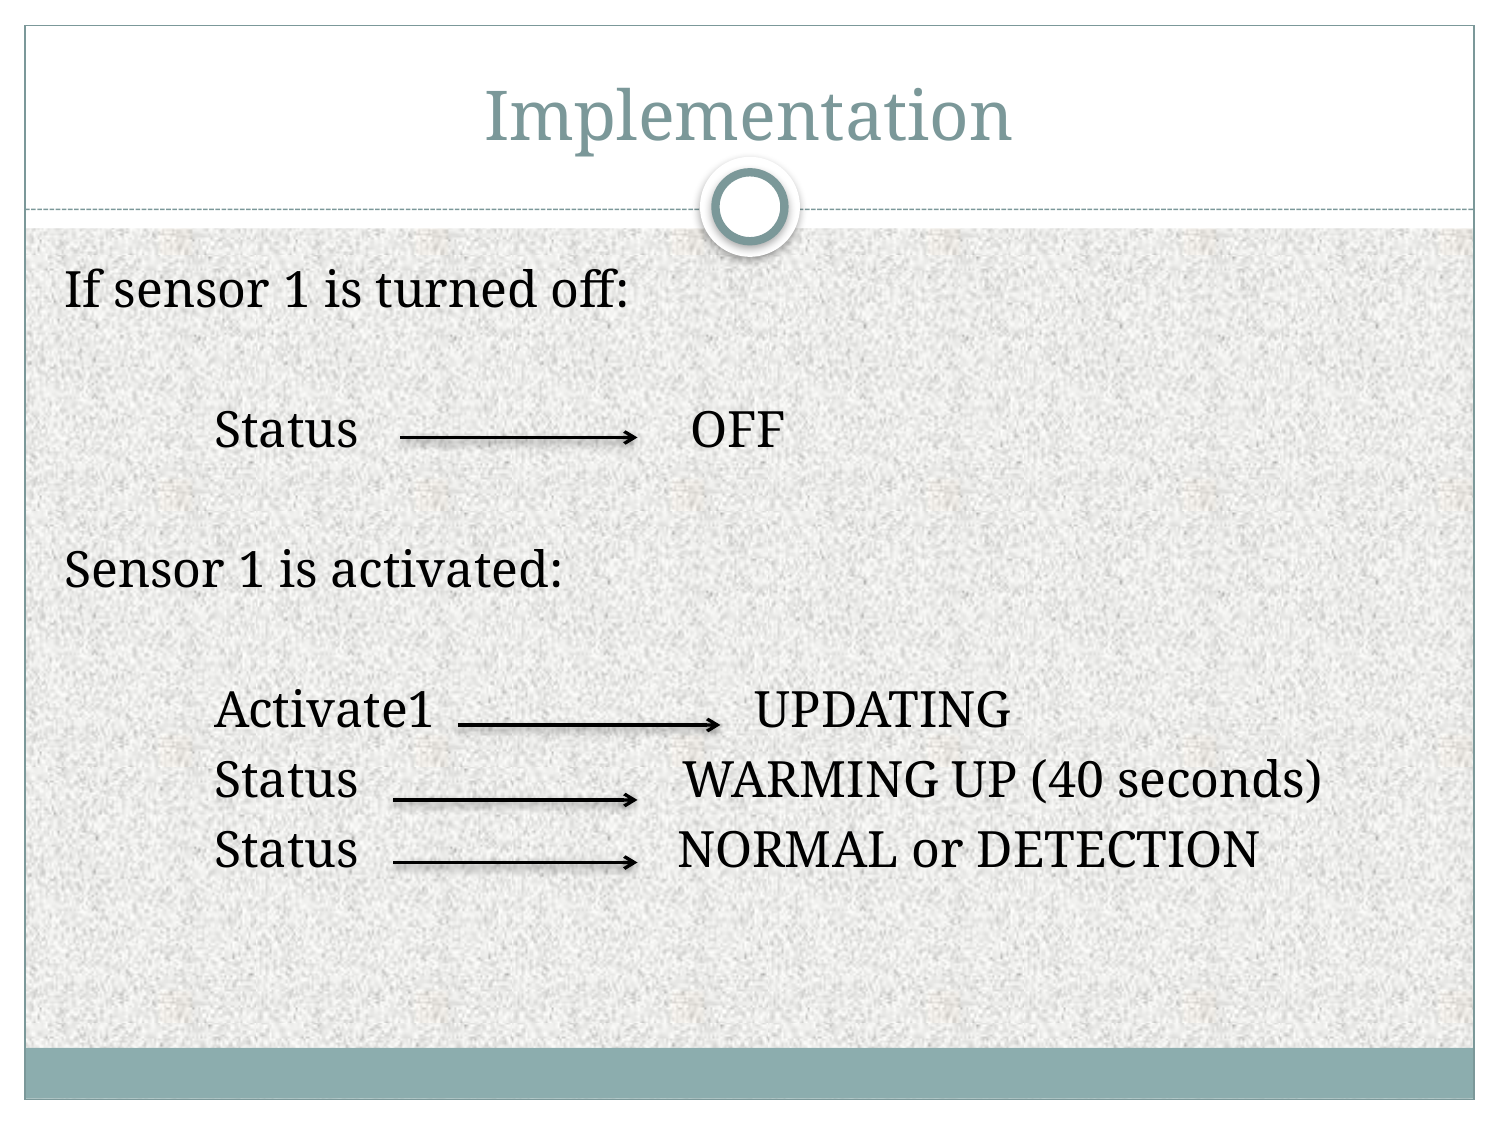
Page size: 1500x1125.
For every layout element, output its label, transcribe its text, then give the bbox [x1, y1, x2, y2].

list If sensor 1 is turned off: Status OFF Sensor 1 is activated: Activate1 UPDATING Status WARMING UP (40 seconds) Status NORMAL or DETECTION [49, 250, 1445, 1001]
picture [26, 229, 1473, 1047]
title Implementation [49, 37, 1450, 162]
